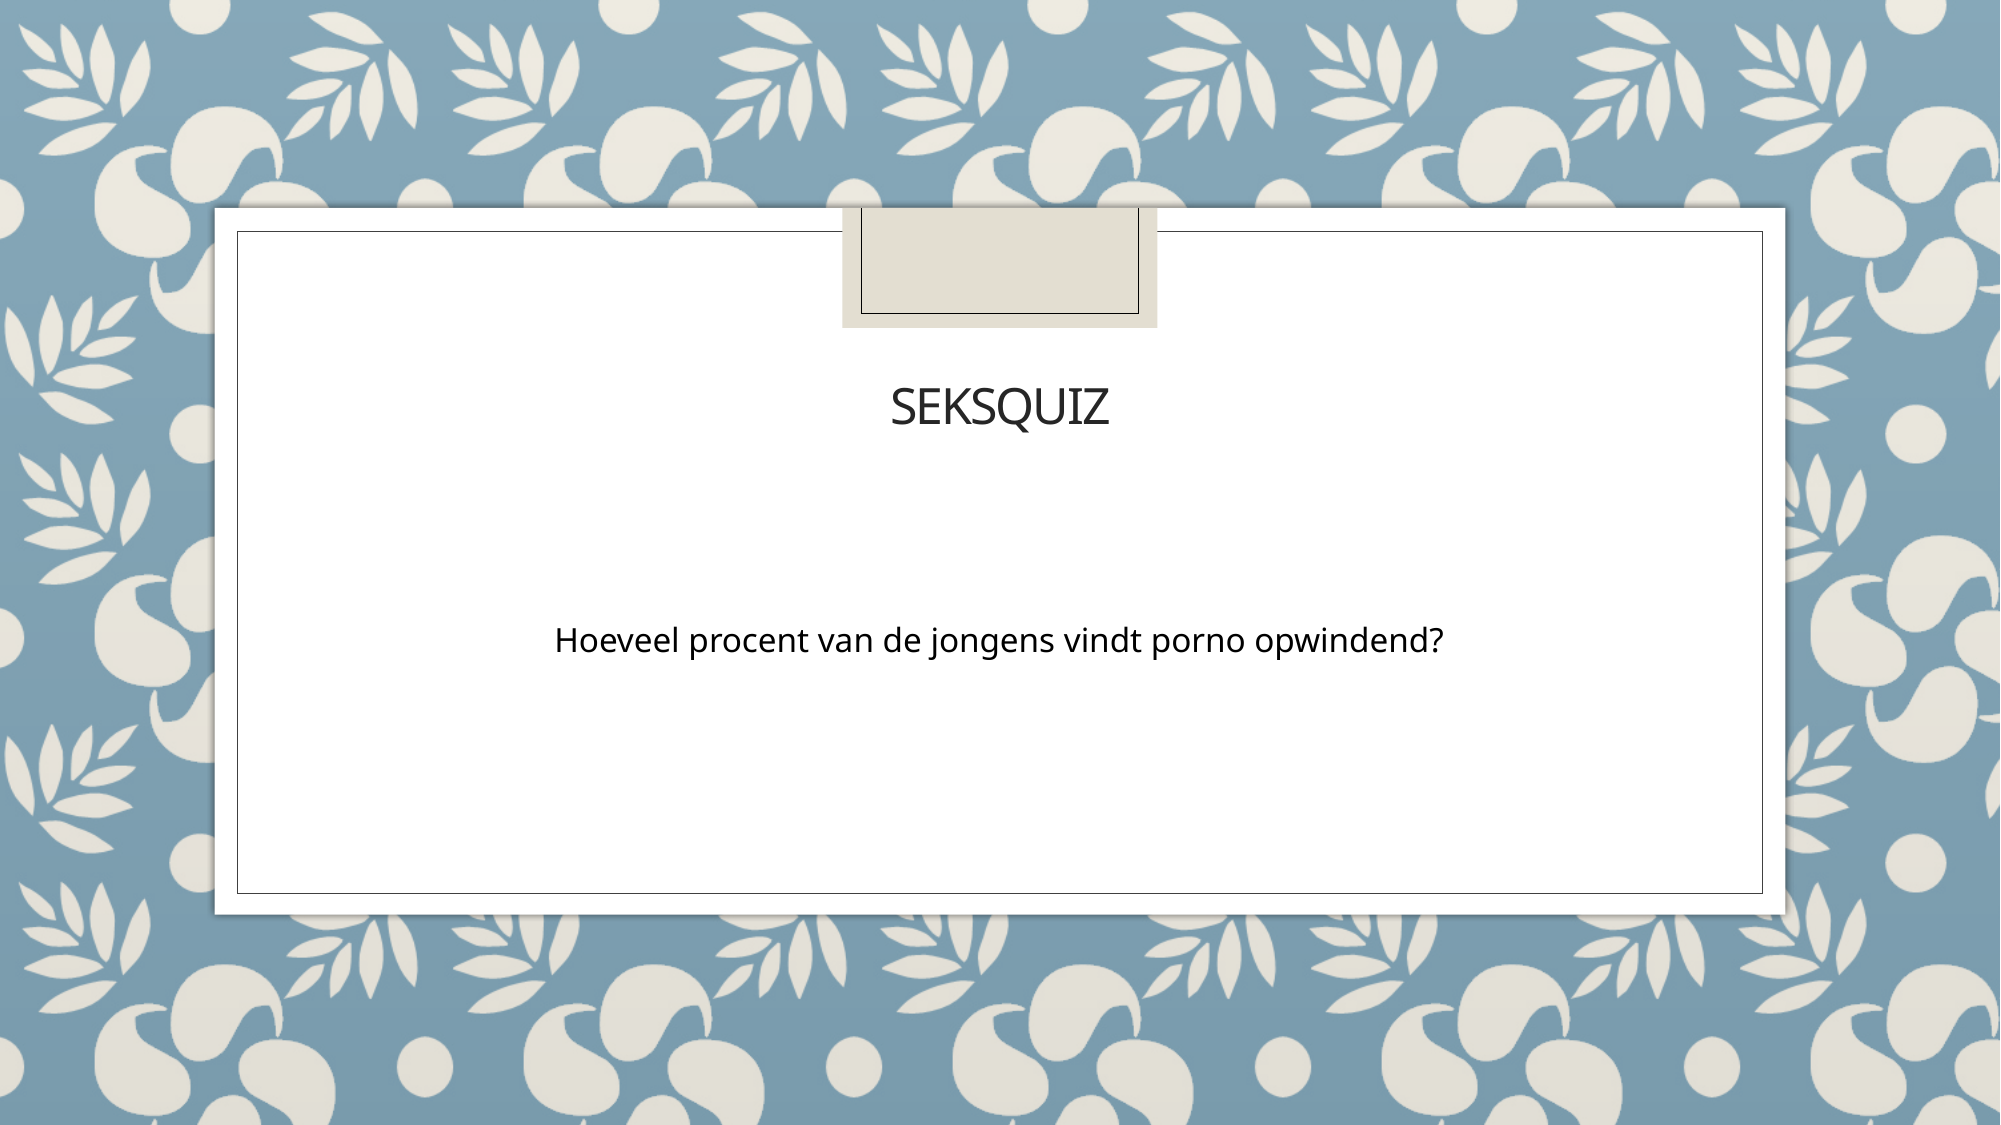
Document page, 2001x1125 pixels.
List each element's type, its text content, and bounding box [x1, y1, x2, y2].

list Hoeveel procent van de jongens vindt porno opwindend? [256, 611, 1744, 687]
title Seksquiz [256, 343, 1745, 477]
